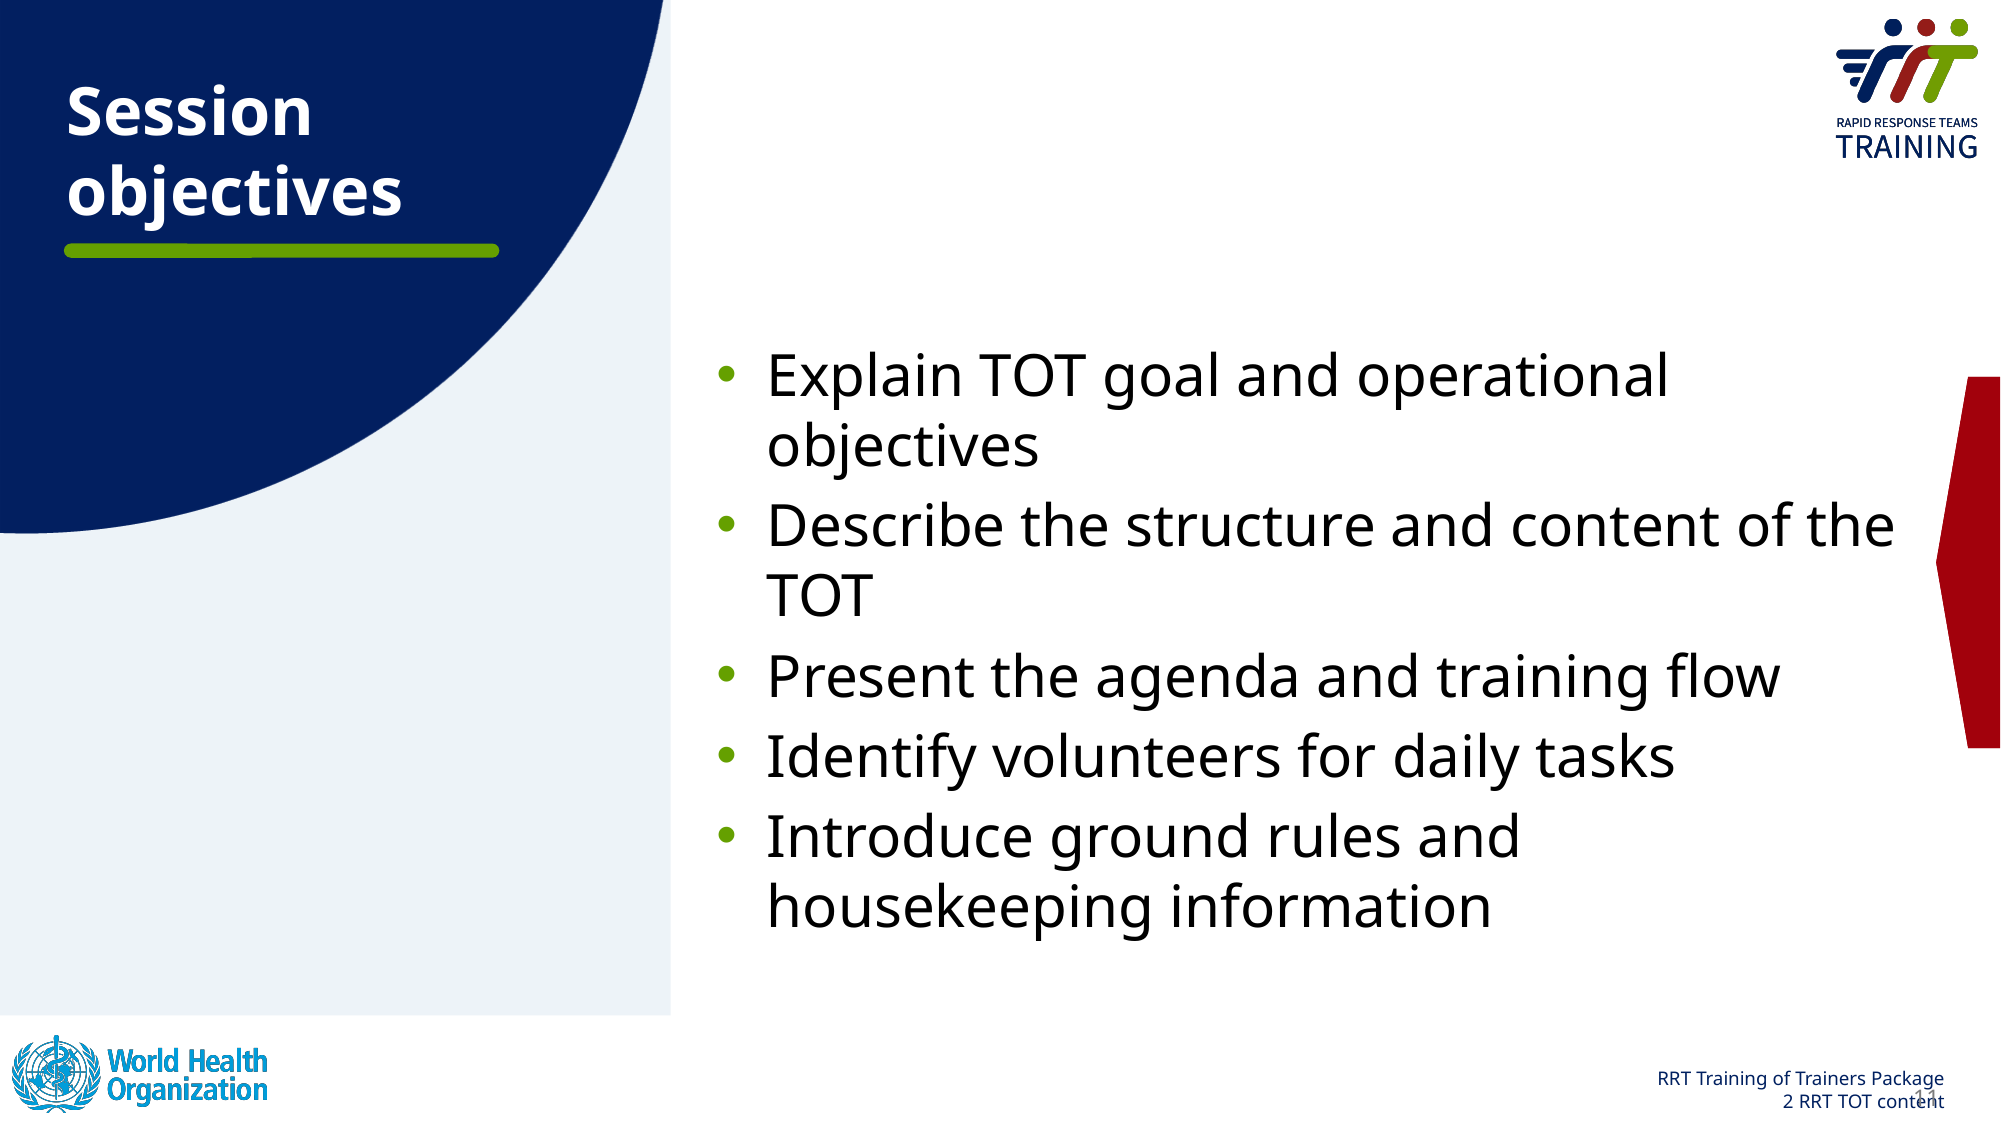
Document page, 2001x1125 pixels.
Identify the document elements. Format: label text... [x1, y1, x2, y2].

picture [0, 0, 670, 538]
picture [34, 1054, 43, 1078]
picture [24, 1054, 36, 1087]
picture [36, 1088, 78, 1105]
text_box Explain TOT goal and operational objectives Describe the structure and content of the TOT Present the agenda and training flow Identify volunteers for daily tasks Introduce ground rules and housekeeping information [708, 330, 1915, 947]
picture [1835, 19, 1978, 167]
picture [22, 1062, 26, 1077]
picture [30, 1083, 37, 1091]
text_box [1936, 376, 2000, 749]
picture [71, 1053, 90, 1091]
picture [12, 1083, 48, 1113]
picture [12, 1035, 54, 1068]
text_box Session objectives [59, 61, 531, 237]
picture [50, 1108, 62, 1113]
picture [59, 1035, 267, 1113]
picture [46, 1056, 54, 1062]
picture [40, 1062, 47, 1070]
